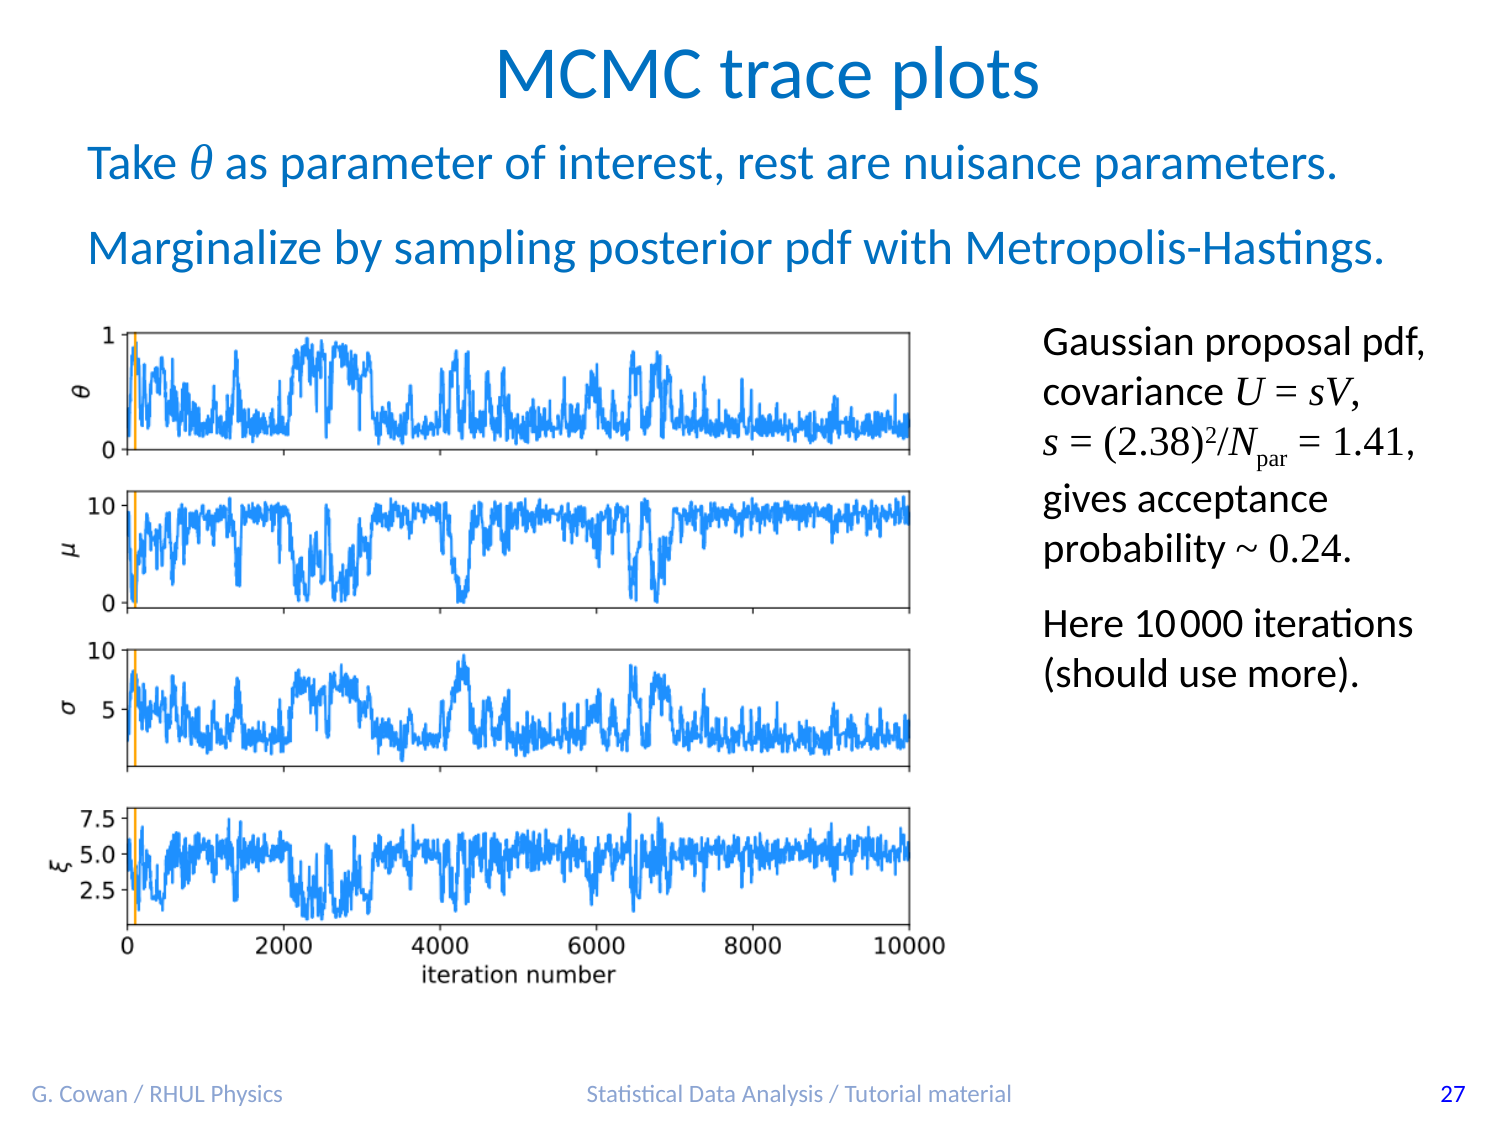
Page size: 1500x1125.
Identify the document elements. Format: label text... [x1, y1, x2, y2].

slide_number 27 [1262, 1062, 1481, 1123]
text_box MCMC trace plots [479, 16, 1057, 121]
slide_number G. Cowan / RHUL Physics [16, 1062, 338, 1123]
footer Statistical Data Analysis / Tutorial material [338, 1062, 1262, 1123]
picture [22, 301, 969, 1011]
text_box Take θ as parameter of interest, rest are nuisance parameters. Marginalize by sampling posterior pdf with Metropolis-Hastings. [72, 122, 1428, 282]
text_box Gaussian proposal pdf, covariance U = sV, s = (2.38)2/Npar = 1.41, gives acceptance probability ~ 0.24. Here 10 000 iterations (should use more). [1027, 306, 1465, 704]
